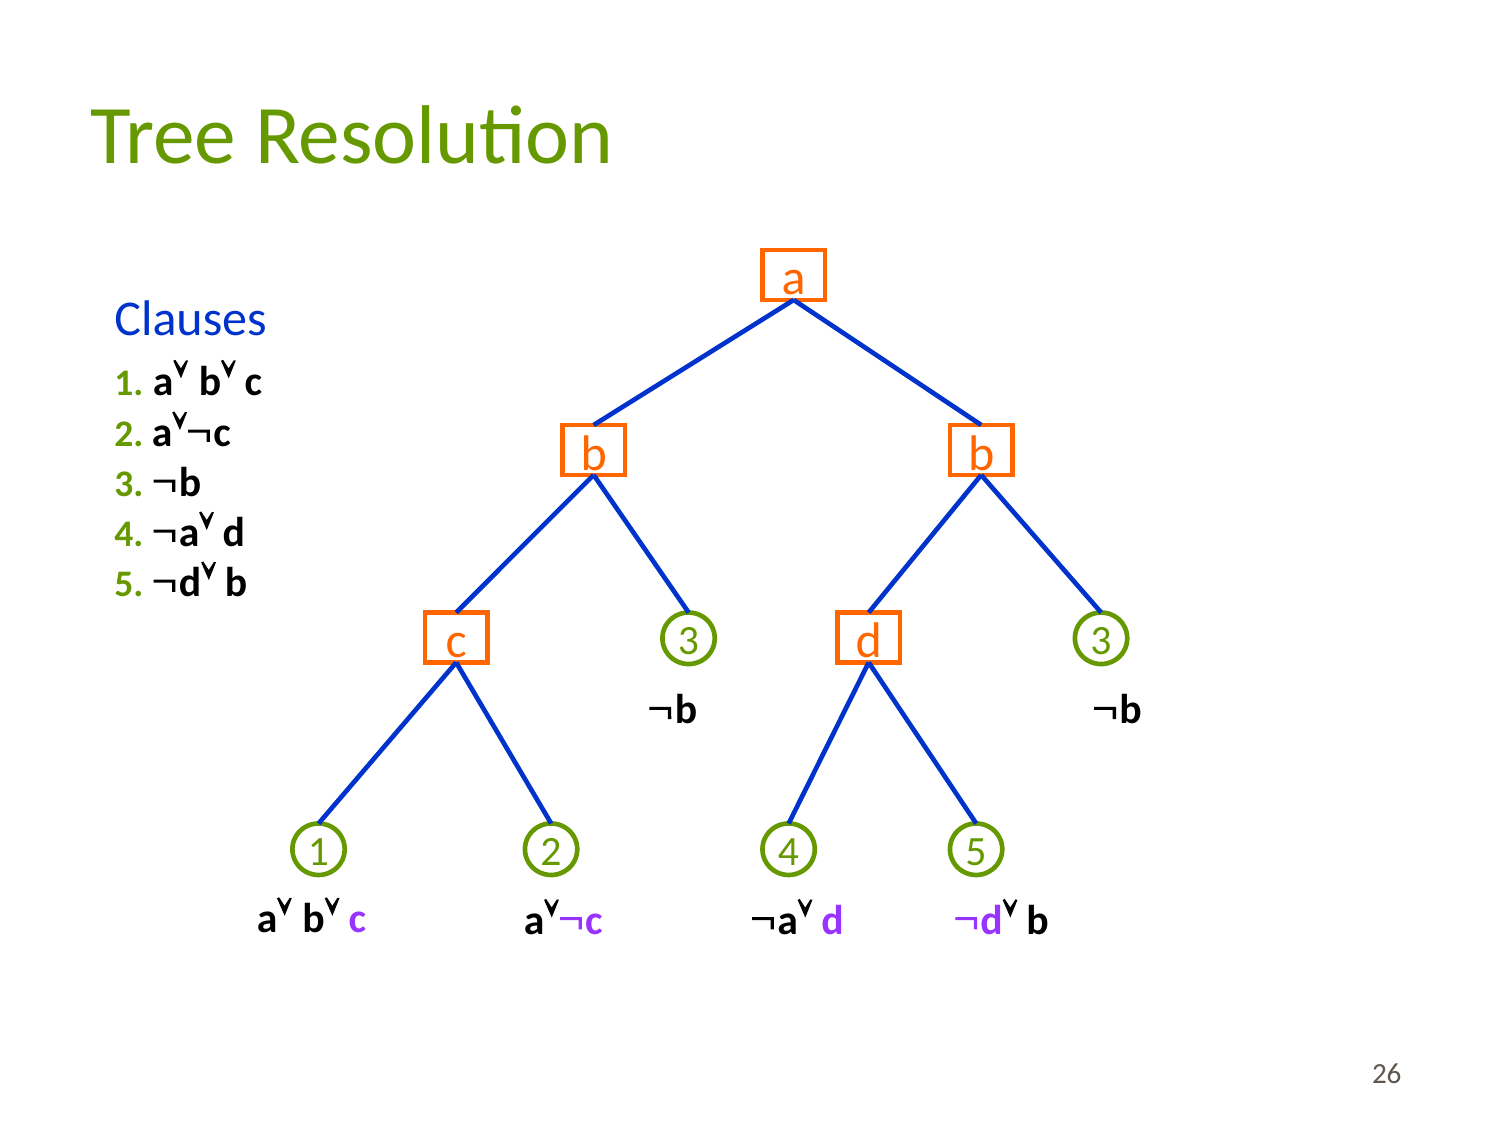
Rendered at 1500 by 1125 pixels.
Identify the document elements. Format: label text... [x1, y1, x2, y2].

text_box 4 [762, 823, 815, 876]
text_box a b c [241, 875, 381, 950]
text_box b [1077, 674, 1157, 740]
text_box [593, 477, 689, 611]
text_box d [837, 612, 900, 663]
text_box Clauses 1. a b c 2. ac 3. b 4. a d 5. d b [99, 277, 282, 613]
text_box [456, 664, 552, 822]
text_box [456, 477, 593, 611]
text_box a [762, 249, 825, 300]
text_box b [562, 425, 625, 475]
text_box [793, 302, 982, 423]
text_box b [949, 425, 1013, 475]
text_box ac [508, 885, 618, 950]
text_box b [632, 674, 713, 740]
text_box 3 [1074, 612, 1128, 665]
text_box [868, 664, 977, 822]
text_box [318, 664, 456, 822]
title Tree Resolution [75, 37, 1350, 188]
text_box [981, 477, 1102, 611]
text_box 2 [524, 823, 578, 876]
text_box c [424, 612, 488, 663]
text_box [868, 477, 981, 611]
slide_number 26 [1104, 1021, 1417, 1097]
text_box 5 [949, 823, 1003, 876]
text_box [788, 664, 868, 822]
text_box d b [938, 885, 1064, 950]
text_box 3 [662, 612, 715, 665]
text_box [593, 302, 793, 423]
text_box a d [735, 885, 859, 950]
text_box 1 [292, 823, 345, 875]
